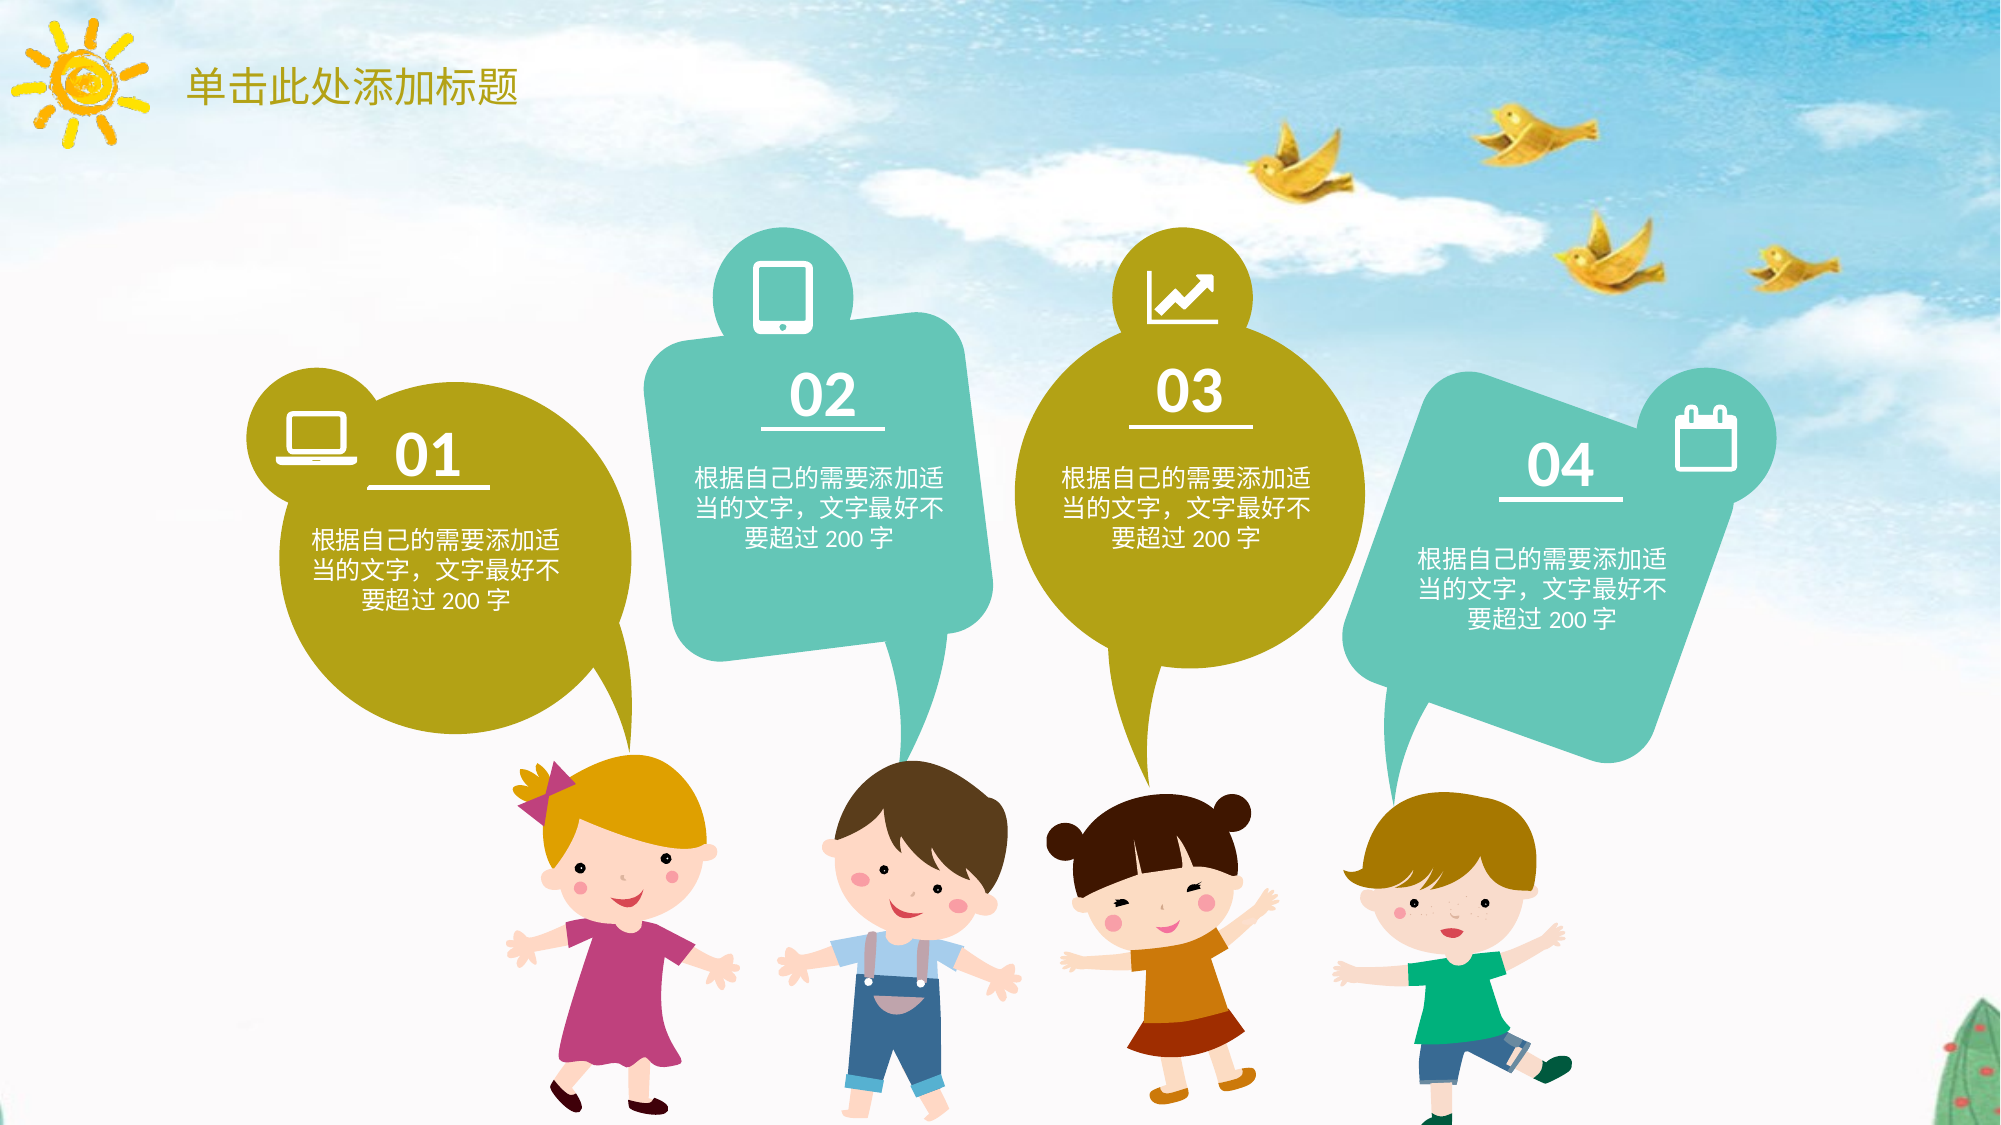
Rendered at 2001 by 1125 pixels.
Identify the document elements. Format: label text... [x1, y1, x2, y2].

text_box [643, 312, 994, 662]
text_box 单击此处添加标题 [170, 53, 545, 119]
text_box 根据自己的需要添加适当的文字，文字最好不要超过200字 [309, 524, 563, 615]
text_box 01 [394, 409, 463, 485]
text_box [580, 621, 632, 753]
text_box [1384, 672, 1432, 791]
text_box [1107, 639, 1164, 788]
text_box [246, 367, 387, 509]
text_box [1014, 328, 1366, 669]
text_box 03 [1156, 356, 1224, 425]
text_box 根据自己的需要添加适当的文字，文字最好不要超过200字 [693, 462, 946, 553]
text_box [1635, 367, 1777, 509]
text_box [1112, 227, 1253, 368]
text_box [1147, 270, 1219, 325]
text_box [275, 456, 358, 466]
text_box [279, 382, 632, 735]
picture [0, 0, 2001, 1125]
text_box 04 [1527, 419, 1595, 497]
text_box [286, 411, 347, 455]
text_box [712, 227, 854, 368]
text_box [884, 620, 949, 760]
text_box [753, 260, 813, 335]
text_box 根据自己的需要添加适当的文字，文字最好不要超过200字 [1060, 462, 1313, 553]
text_box 02 [789, 350, 858, 427]
text_box [1342, 371, 1734, 764]
text_box 根据自己的需要添加适当的文字，文字最好不要超过200字 [1416, 543, 1669, 634]
text_box [1675, 404, 1738, 472]
